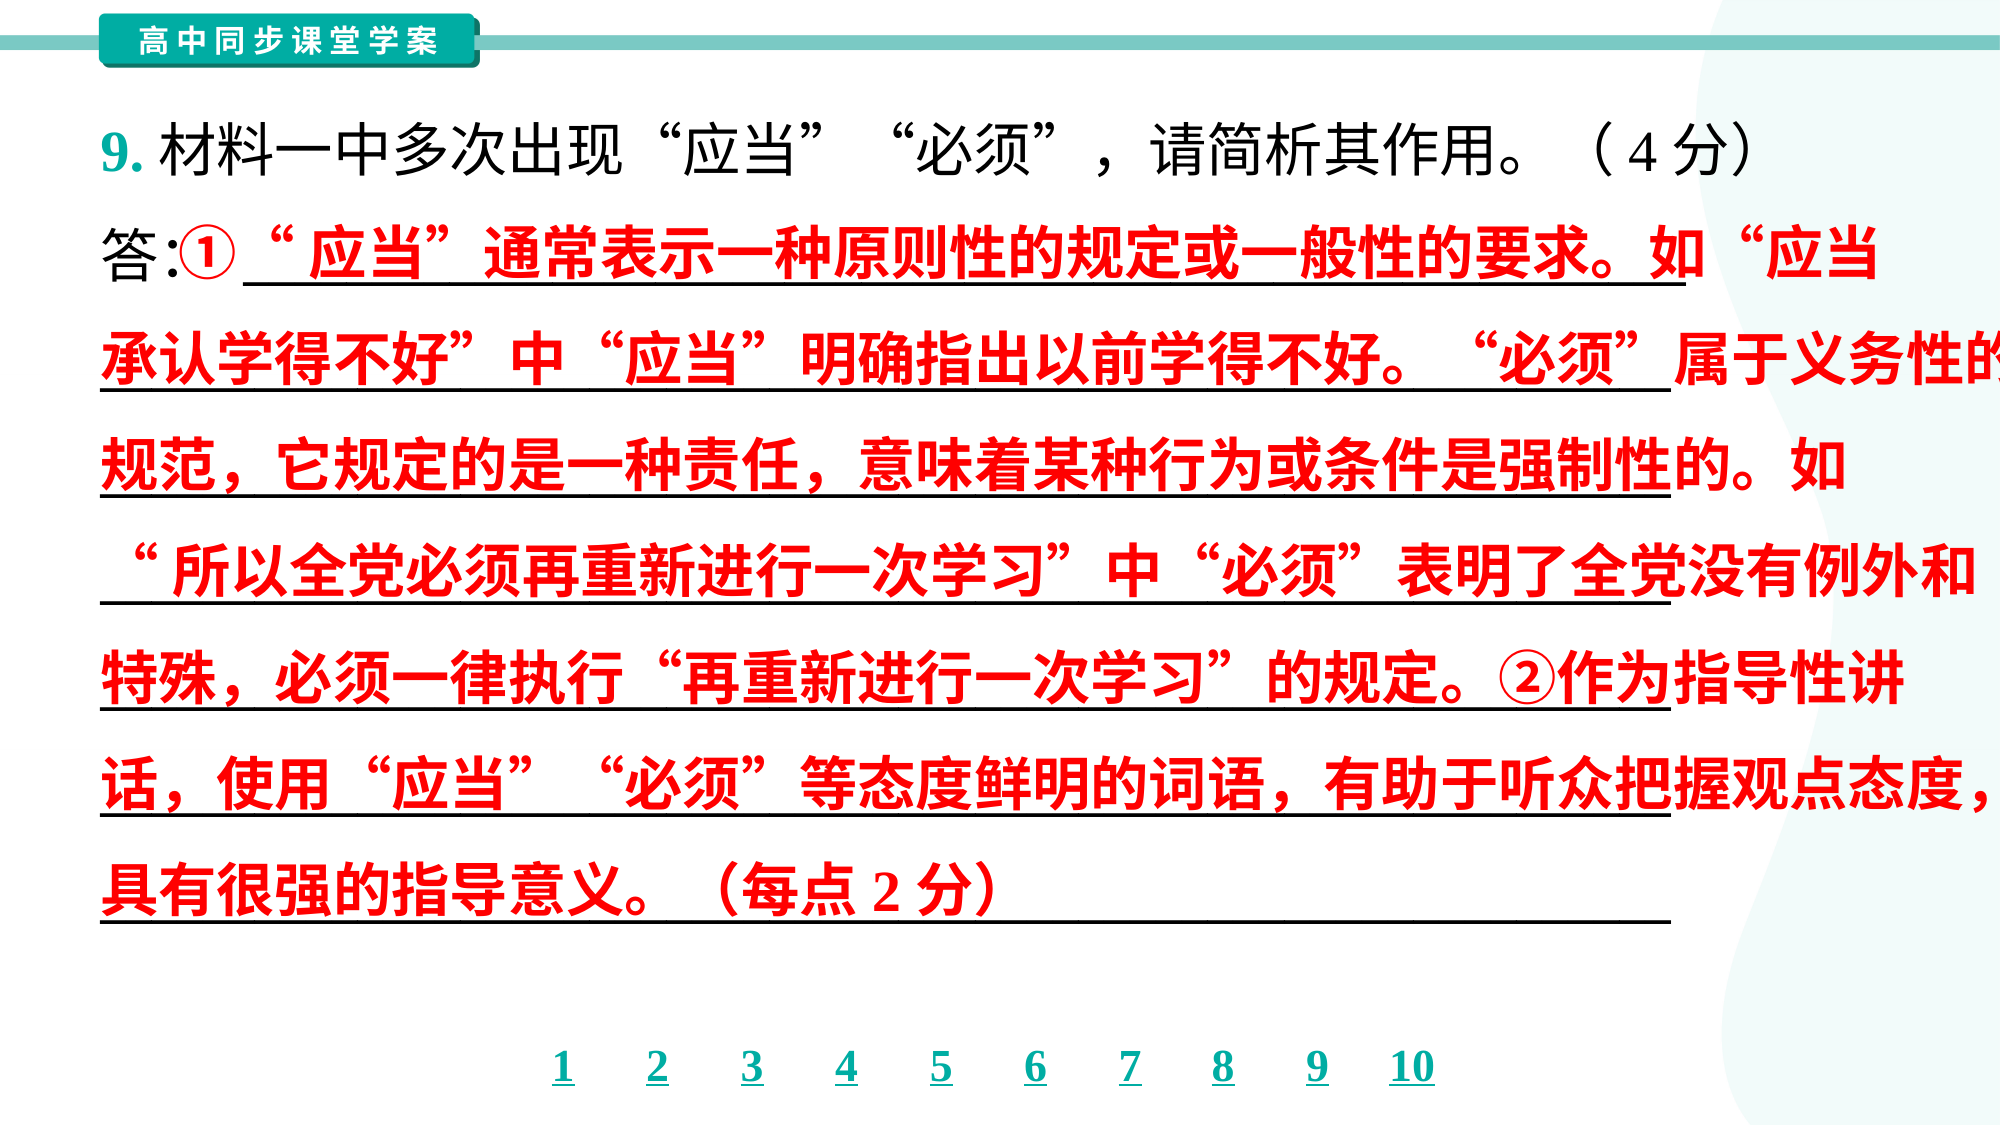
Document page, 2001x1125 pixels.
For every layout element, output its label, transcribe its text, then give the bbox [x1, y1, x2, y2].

text_box 9.材料一中多次出现“应当”“必须”，请简析其作用。（4分） 答： ________________________________________________________ _____________________________________________________________ _____________________________________________________________ _____________________________________________________________ _____________________________________________________________ _____________________________________________________________ _____________________________________________________________ [100, 76, 1899, 179]
text_box ①“应当”通常表示一种原则性的规定或一般性的要求。如“应当 承认学得不好”中“应当”明确指出以前学得不好。“必须”属于义务性的 规范，它规定的是一种责任，意味着某种行为或条件是强制性的。如 “所以全党必须再重新进行一次学习”中“必须”表明了全党没有例外和 特殊，必须一律执行“再重新进行一次学习”的规定。②作为指导性讲 话，使用“应当”“必须”等态度鲜明的词语，有助于听众把握观点态度， 具有很强的指导意义。（每点2分） [100, 179, 1899, 924]
picture [0, 0, 2000, 1125]
